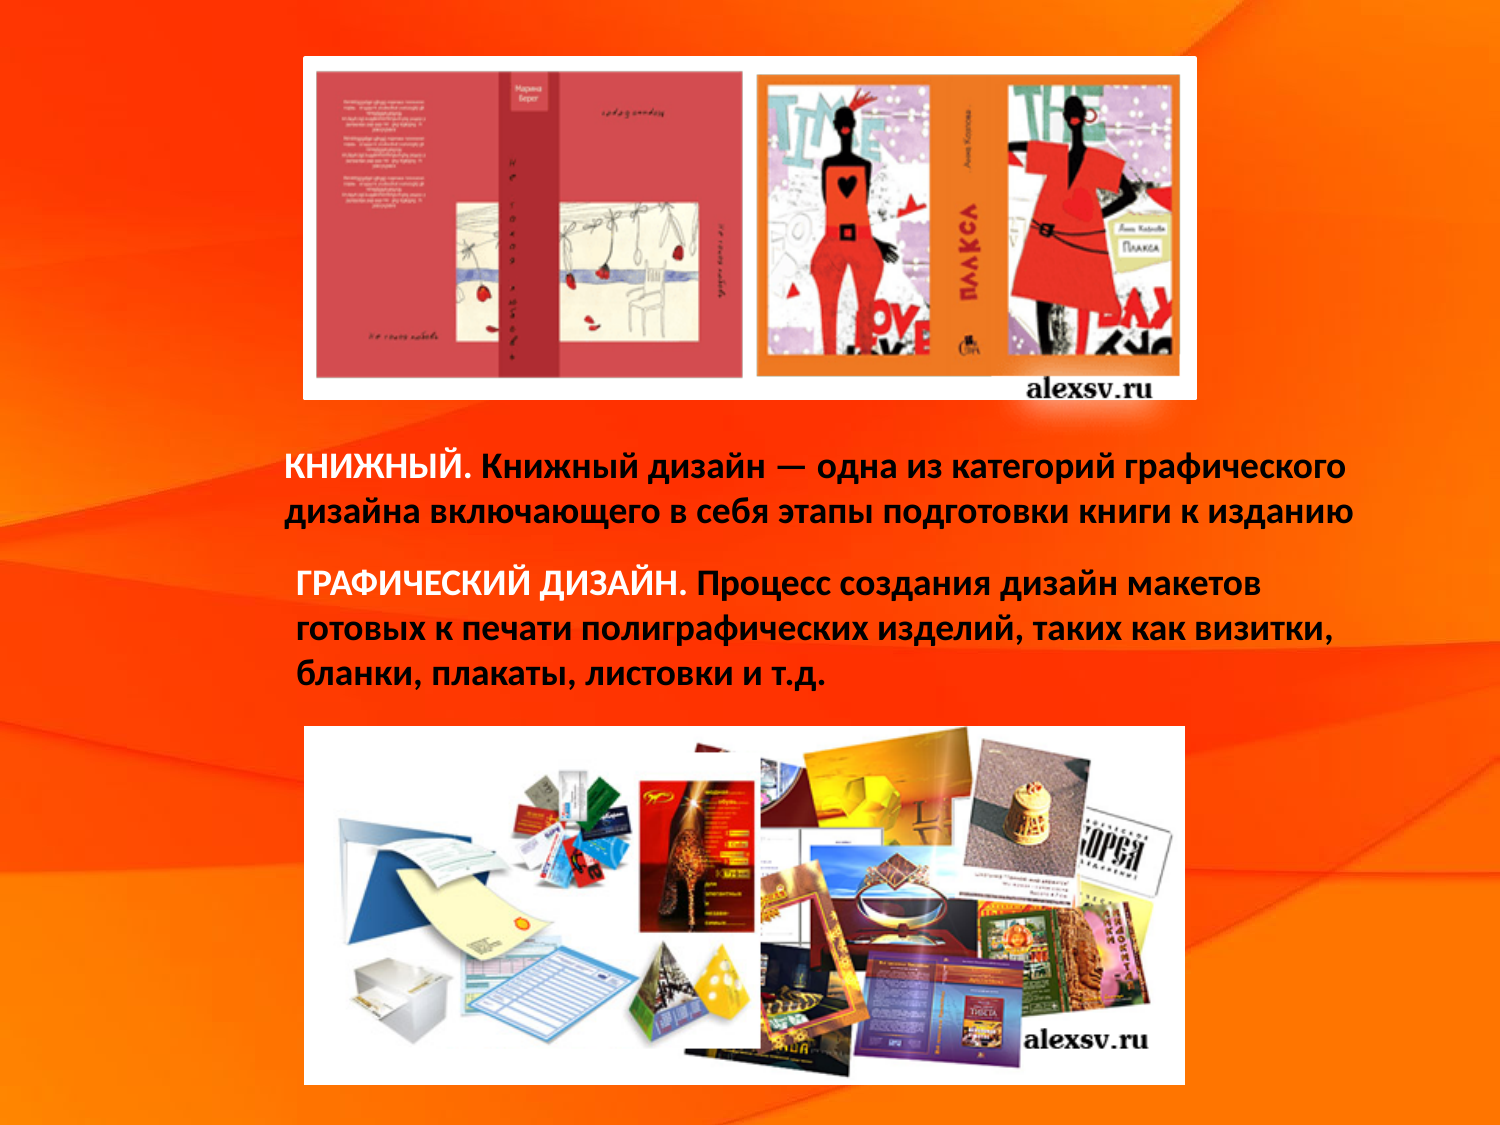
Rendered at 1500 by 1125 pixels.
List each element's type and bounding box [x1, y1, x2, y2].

picture [304, 726, 1185, 1085]
list [0, 0, 1500, 1125]
picture [304, 58, 1196, 446]
